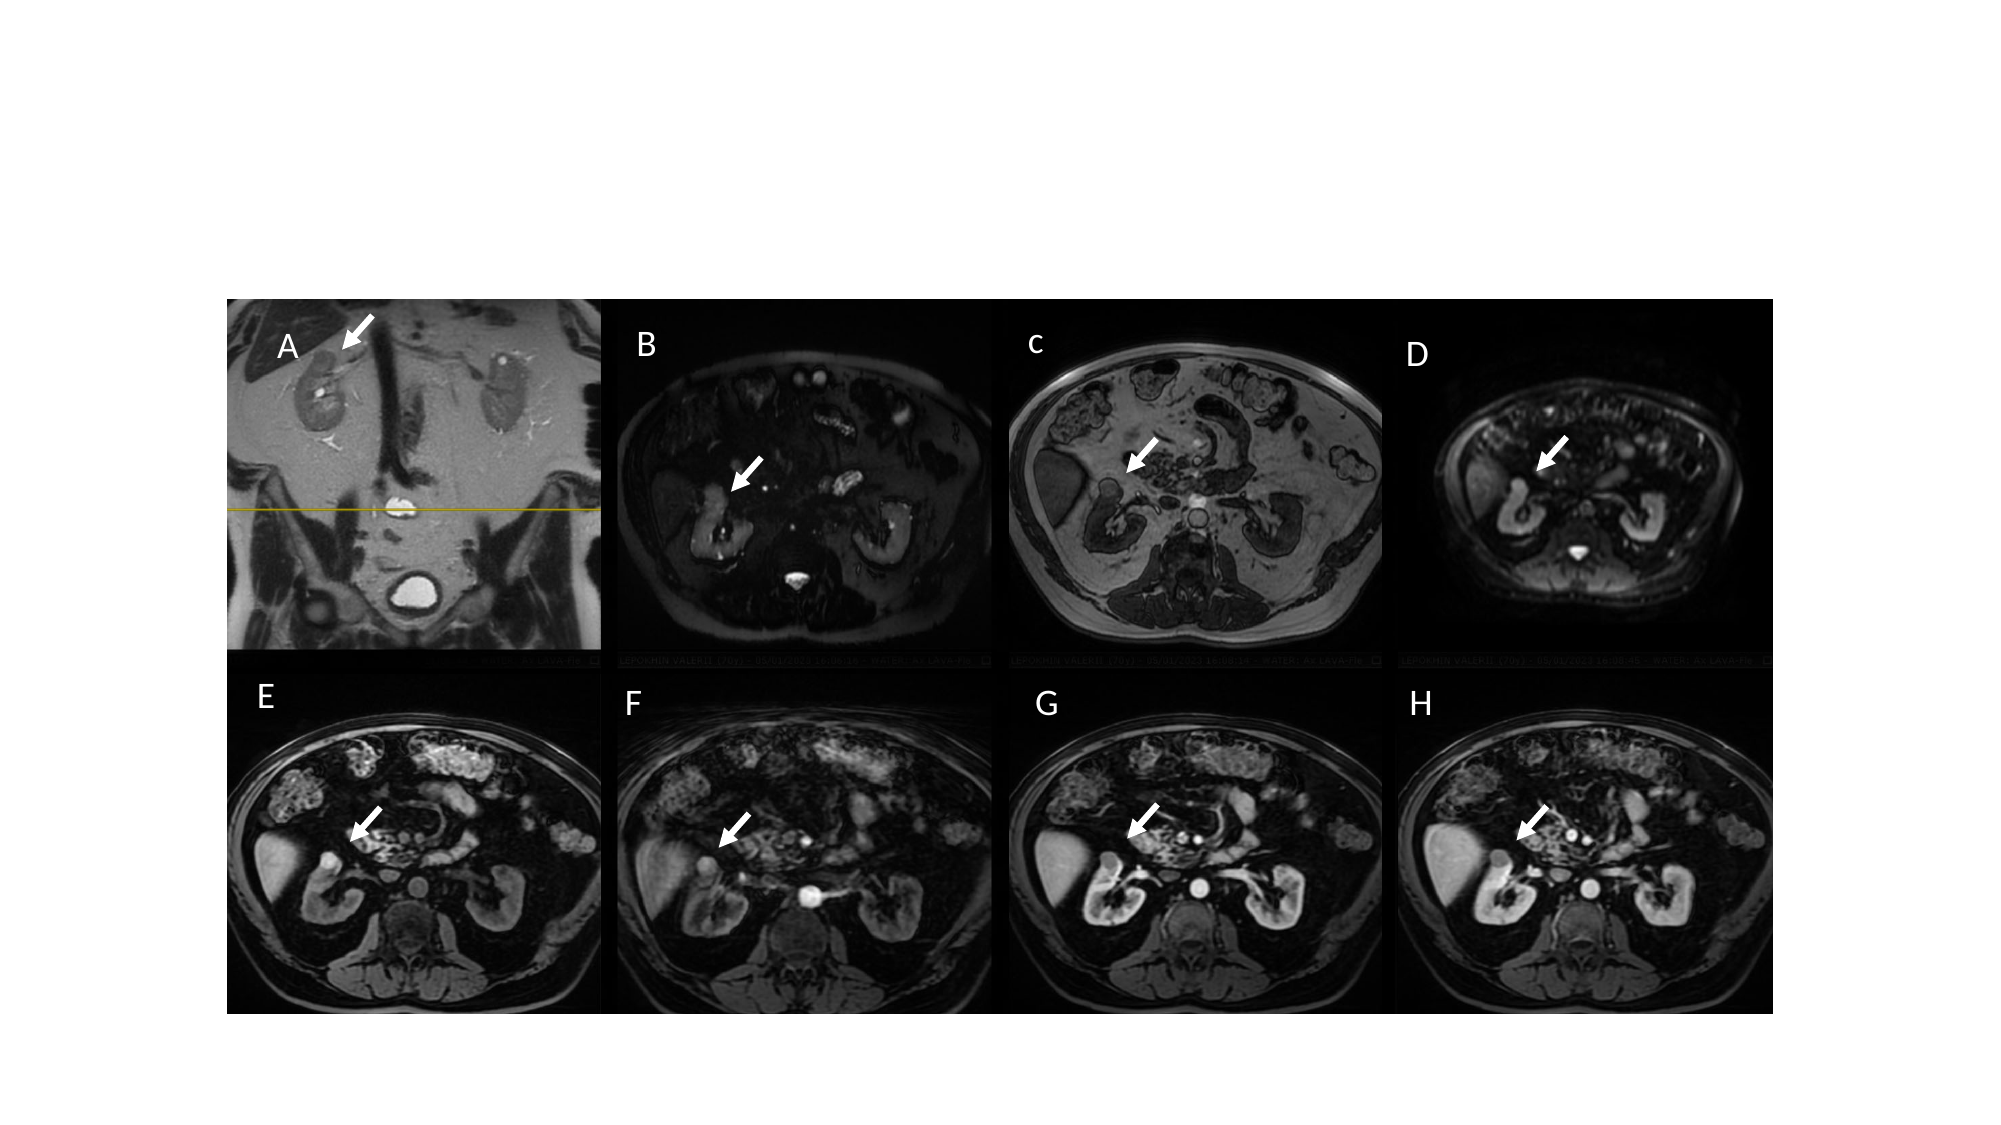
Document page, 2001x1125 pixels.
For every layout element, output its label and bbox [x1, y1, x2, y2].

text_box [718, 813, 749, 848]
text_box [1126, 438, 1157, 474]
text_box [1536, 436, 1567, 472]
text_box [349, 807, 381, 842]
text_box [342, 315, 373, 350]
text_box [1127, 804, 1158, 839]
text_box [730, 457, 762, 492]
list [227, 299, 1773, 1014]
text_box [1516, 806, 1547, 841]
